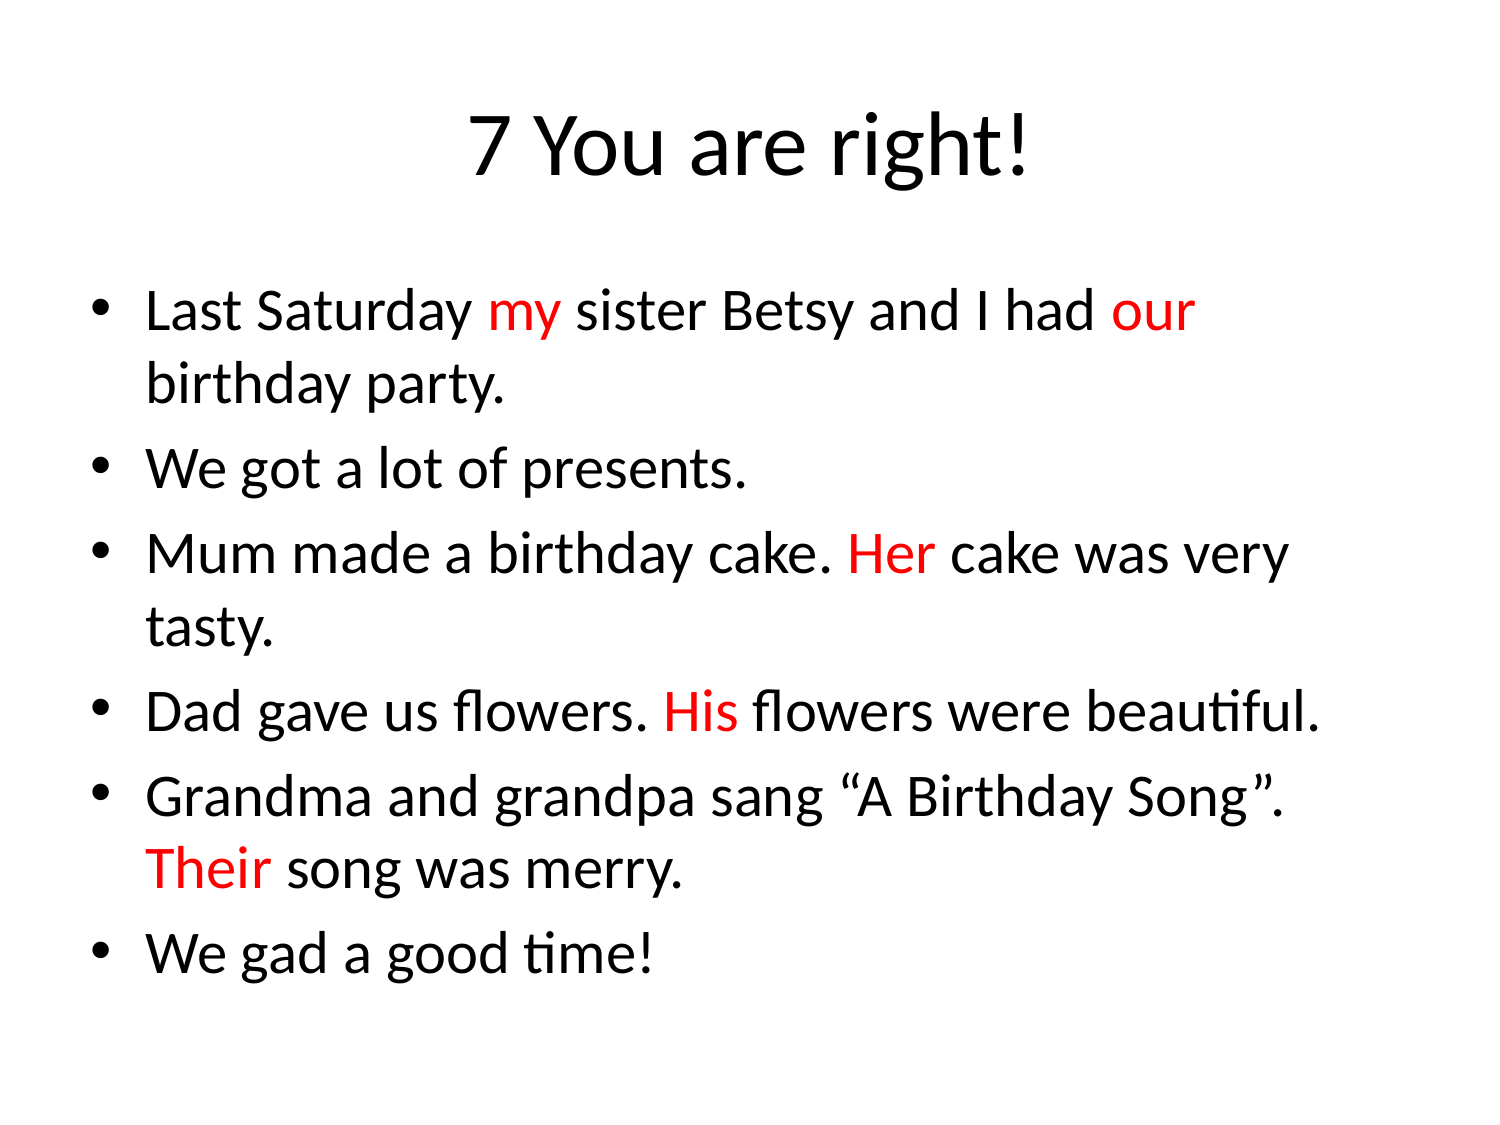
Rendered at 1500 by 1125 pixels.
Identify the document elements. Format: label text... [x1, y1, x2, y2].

title 7 You are right! [75, 45, 1425, 233]
list Last Saturday my sister Betsy and I had our birthday party. We got a lot of presents. Mum made a birthday cake. Her cake was very tasty. Dad gave us flowers. His flowers were beautiful. Grandma and grandpa sang “A Birthday Song”. Their song was merry. We gad a good time! [75, 262, 1425, 1005]
